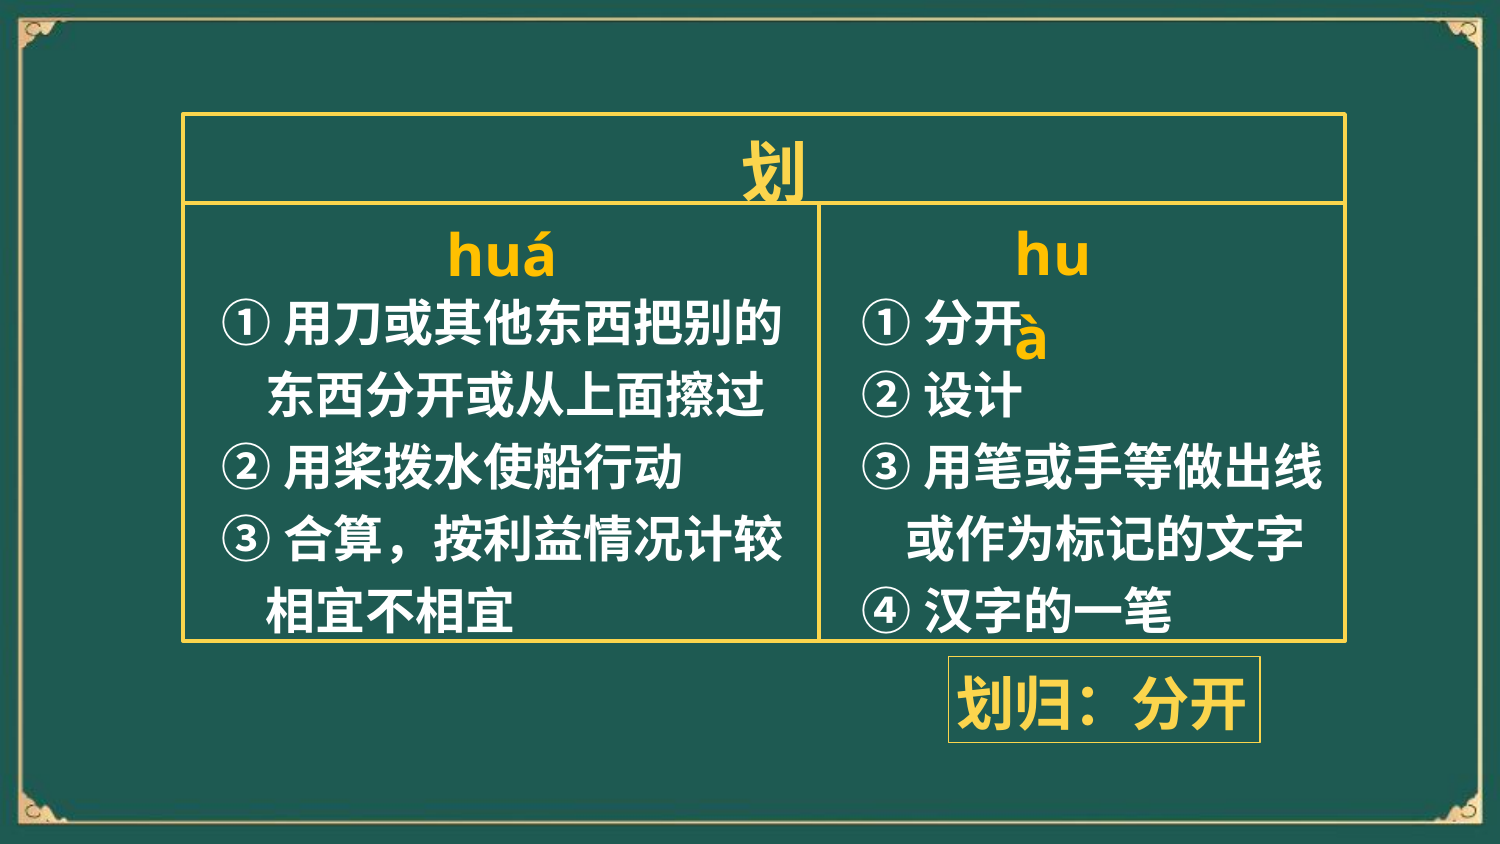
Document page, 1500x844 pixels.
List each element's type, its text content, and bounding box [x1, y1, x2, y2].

text_box [181, 112, 1347, 205]
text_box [846, 195, 1359, 642]
text_box [817, 205, 841, 643]
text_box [206, 196, 803, 651]
picture [0, 0, 1500, 844]
text_box 划 [726, 107, 836, 112]
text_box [939, 656, 1266, 746]
text_box [809, 205, 817, 643]
text_box [181, 205, 201, 643]
